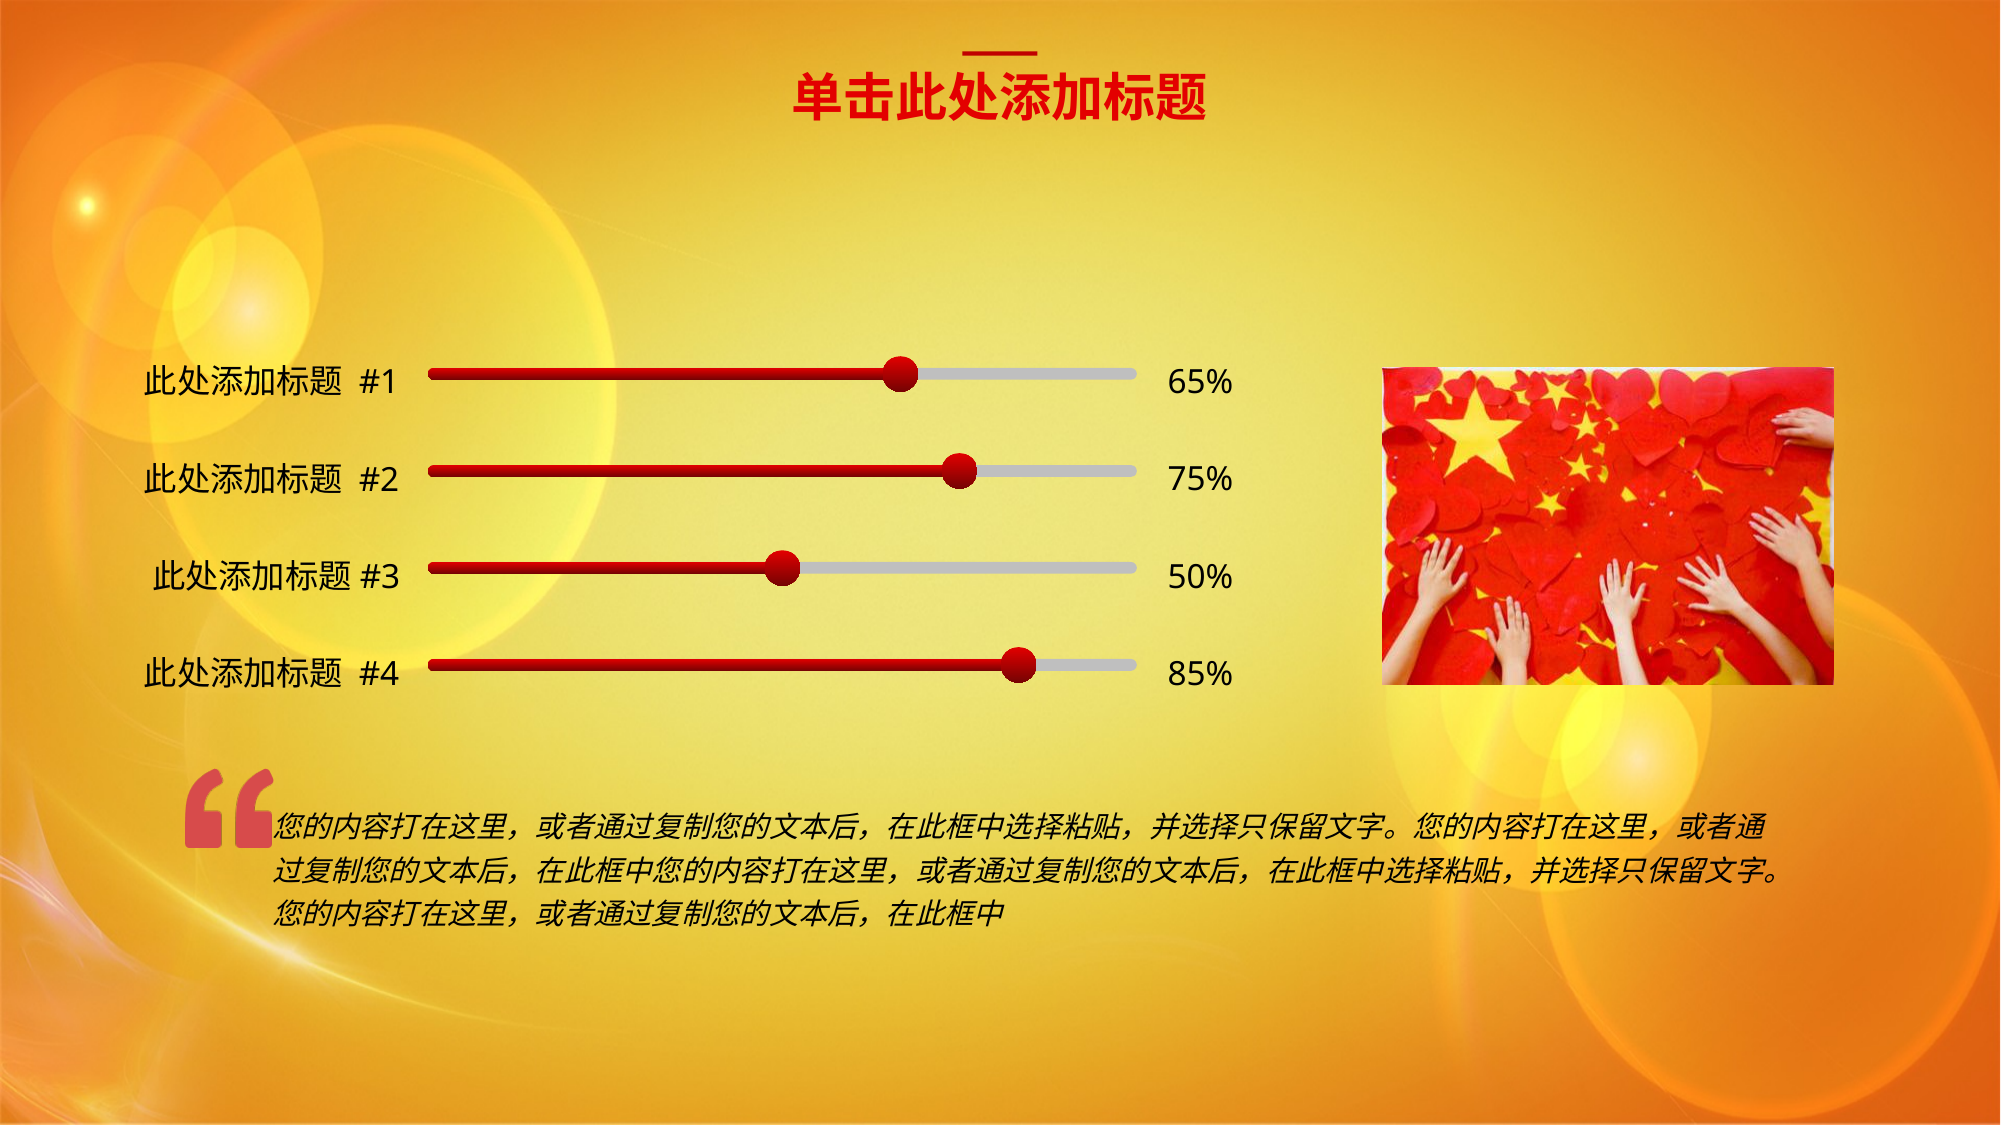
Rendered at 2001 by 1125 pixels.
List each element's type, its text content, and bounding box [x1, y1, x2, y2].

text_box [427, 658, 1001, 671]
text_box [428, 367, 883, 380]
text_box 此处添加标题 #1 [128, 342, 414, 408]
text_box 50% [1152, 537, 1249, 603]
text_box [1000, 647, 1037, 683]
text_box [427, 561, 765, 574]
text_box [941, 453, 978, 489]
picture [0, 0, 2001, 1125]
text_box [427, 465, 942, 477]
text_box 此处添加标题 #2 [128, 440, 414, 506]
text_box [764, 550, 801, 586]
text_box [882, 356, 919, 392]
text_box 您的内容打在这里，或者通过复制您的文本后，在此框中选择粘贴，并选择只保留文字。您的内容打在这里，或者通过复制您的文本后，在此框中您的内容打在这里，或者通过复制您的文本后，在此框中选择粘贴，并选择只保留文字。您的内容打在这里，或者通过复制您的文本后，在此框中 [257, 792, 1780, 938]
text_box [961, 50, 1038, 57]
text_box 单击此处添加标题 [777, 57, 1223, 135]
text_box 75% [1152, 440, 1249, 505]
text_box [917, 367, 1137, 380]
text_box 此处添加标题 #4 [128, 634, 414, 700]
text_box [799, 561, 1137, 574]
text_box [1036, 658, 1137, 671]
text_box 65% [1152, 342, 1249, 408]
text_box 85% [1152, 634, 1249, 700]
text_box 此处添加标题#3 [137, 537, 415, 603]
text_box [977, 465, 1137, 477]
